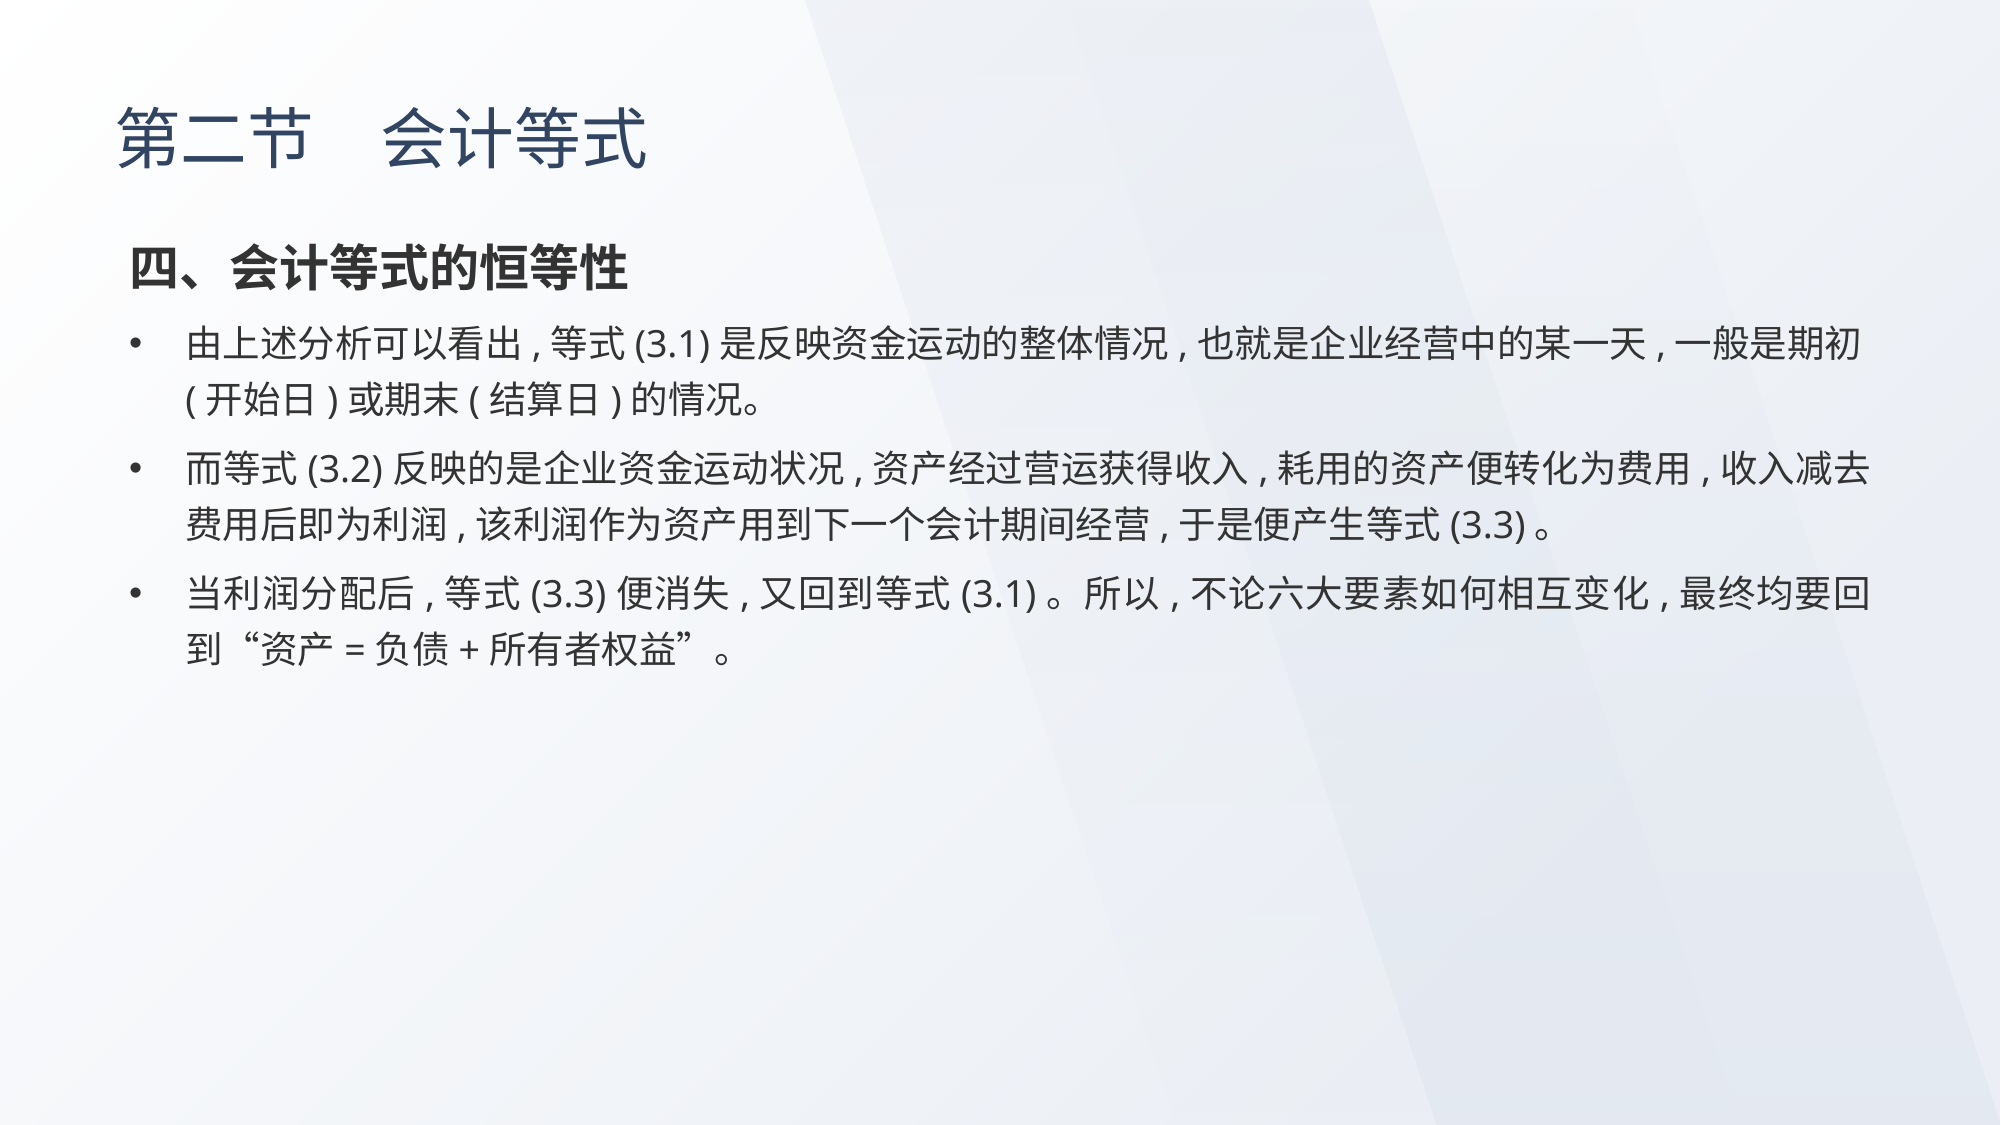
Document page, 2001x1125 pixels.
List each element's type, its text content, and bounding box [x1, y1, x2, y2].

title 第二节 会计等式 [114, 59, 1886, 178]
text_box 四、会计等式的恒等性 由上述分析可以看出,等式(3.1)是反映资金运动的整体情况,也就是企业经营中的某一天,一般是期初(开始日)或期末(结算日)的情况。 而等式(3.2)反映的是企业资金运动状况,资产经过营运获得收入,耗用的资产便转化为费用,收入减去费用后即为利润,该利润作为资产用到下一个会计期间经营,于是便产生等式(3.3)。 当利润分配后,等式(3.3)便消失,又回到等式(3.1)。所以,不论六大要素如何相互变化,最终均要回到“资产=负债+所有者权益”。 [114, 213, 1886, 1013]
